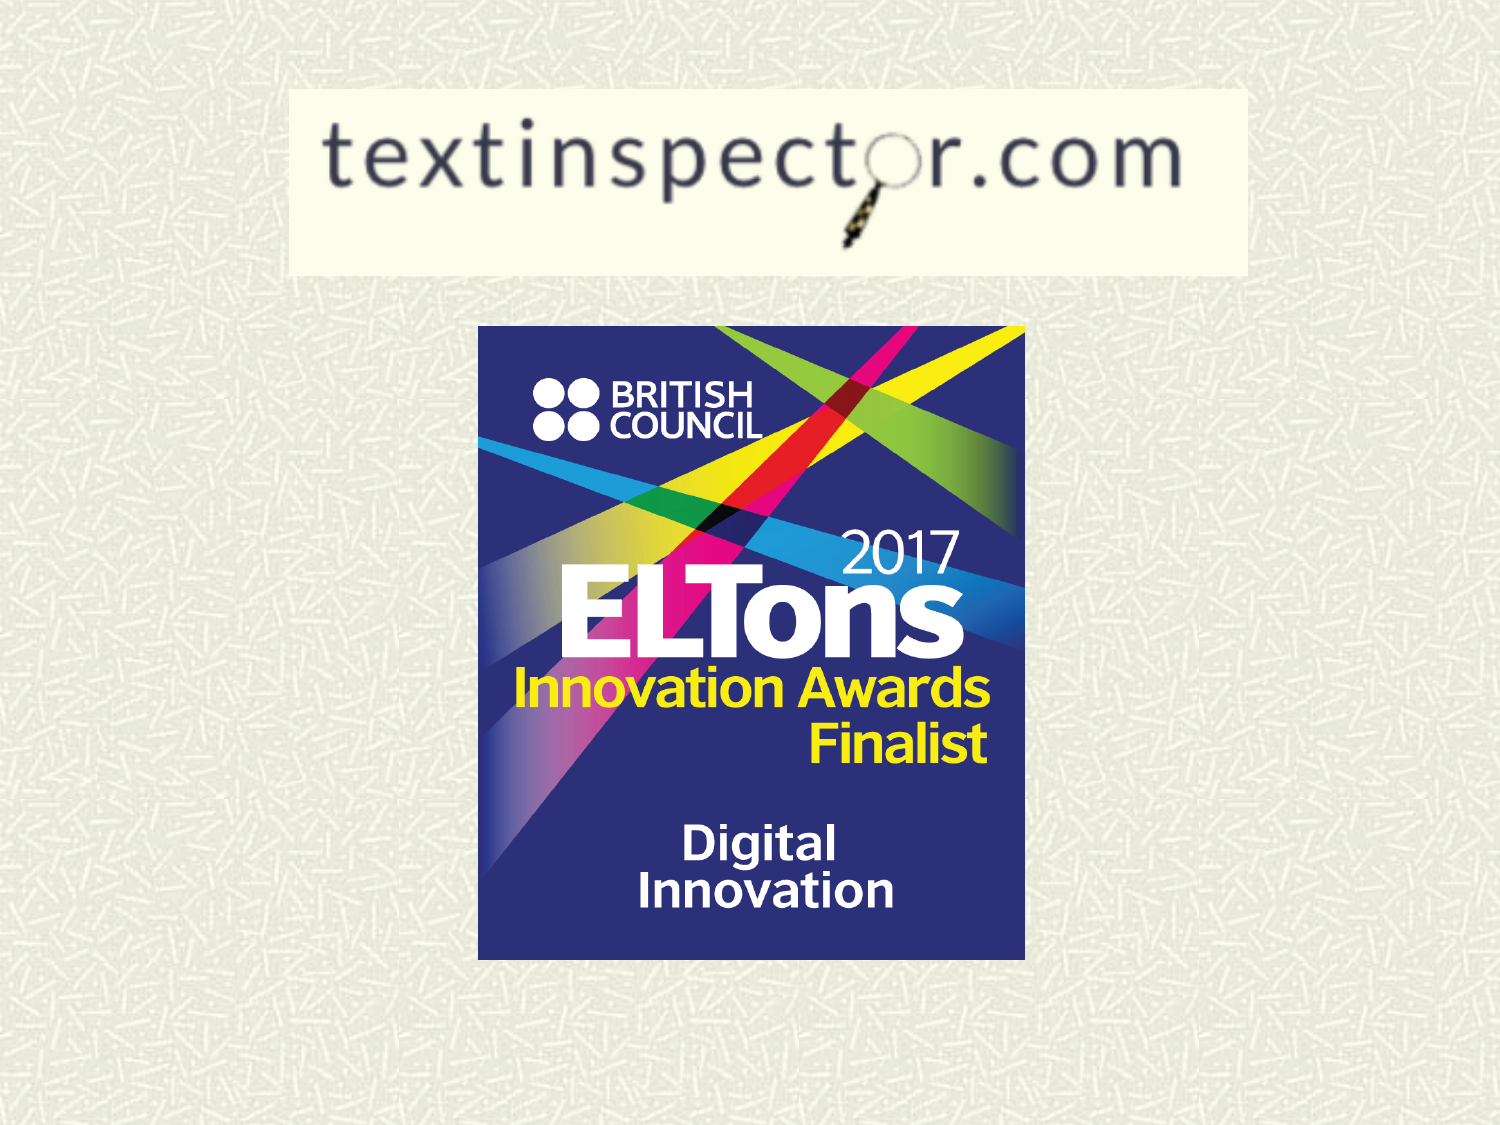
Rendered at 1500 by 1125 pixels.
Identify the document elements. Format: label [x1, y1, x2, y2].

title [37, 829, 1438, 1125]
picture [0, 0, 1500, 1125]
